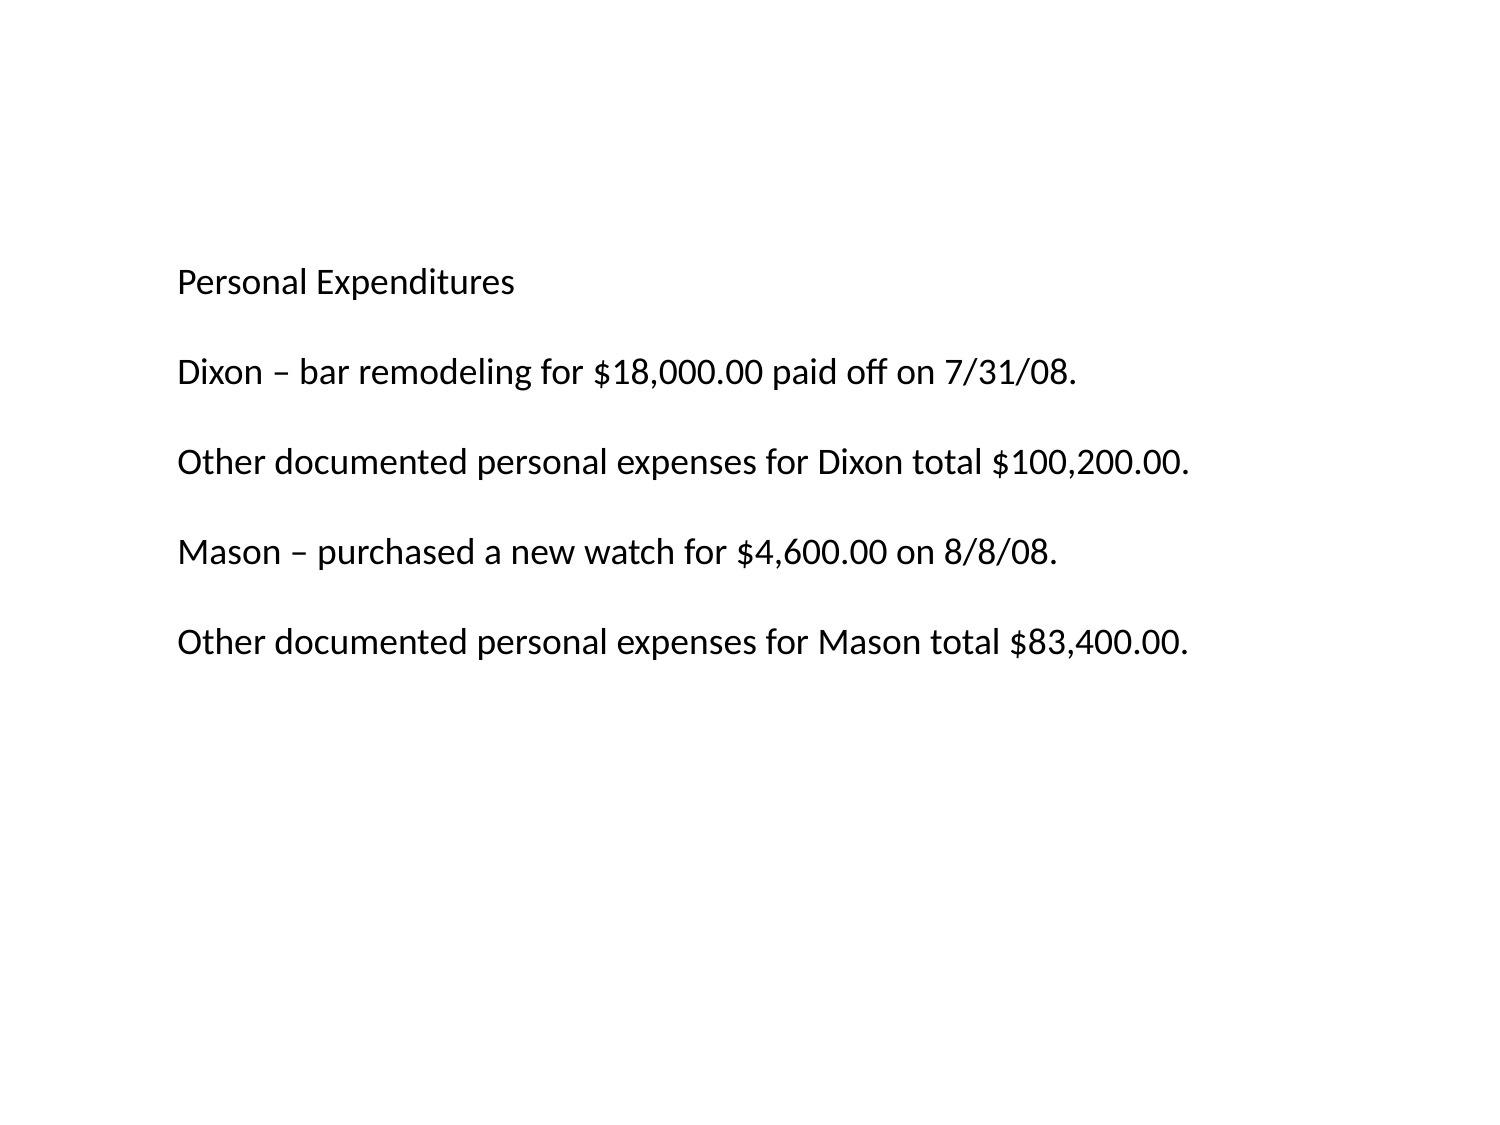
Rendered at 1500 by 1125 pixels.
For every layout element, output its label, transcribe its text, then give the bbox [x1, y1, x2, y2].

text_box Personal Expenditures Dixon – bar remodeling for $18,000.00 paid off on 7/31/08. Other documented personal expenses for Dixon total $100,200.00. Mason – purchased a new watch for $4,600.00 on 8/8/08. Other documented personal expenses for Mason total $83,400.00. [162, 249, 1363, 670]
